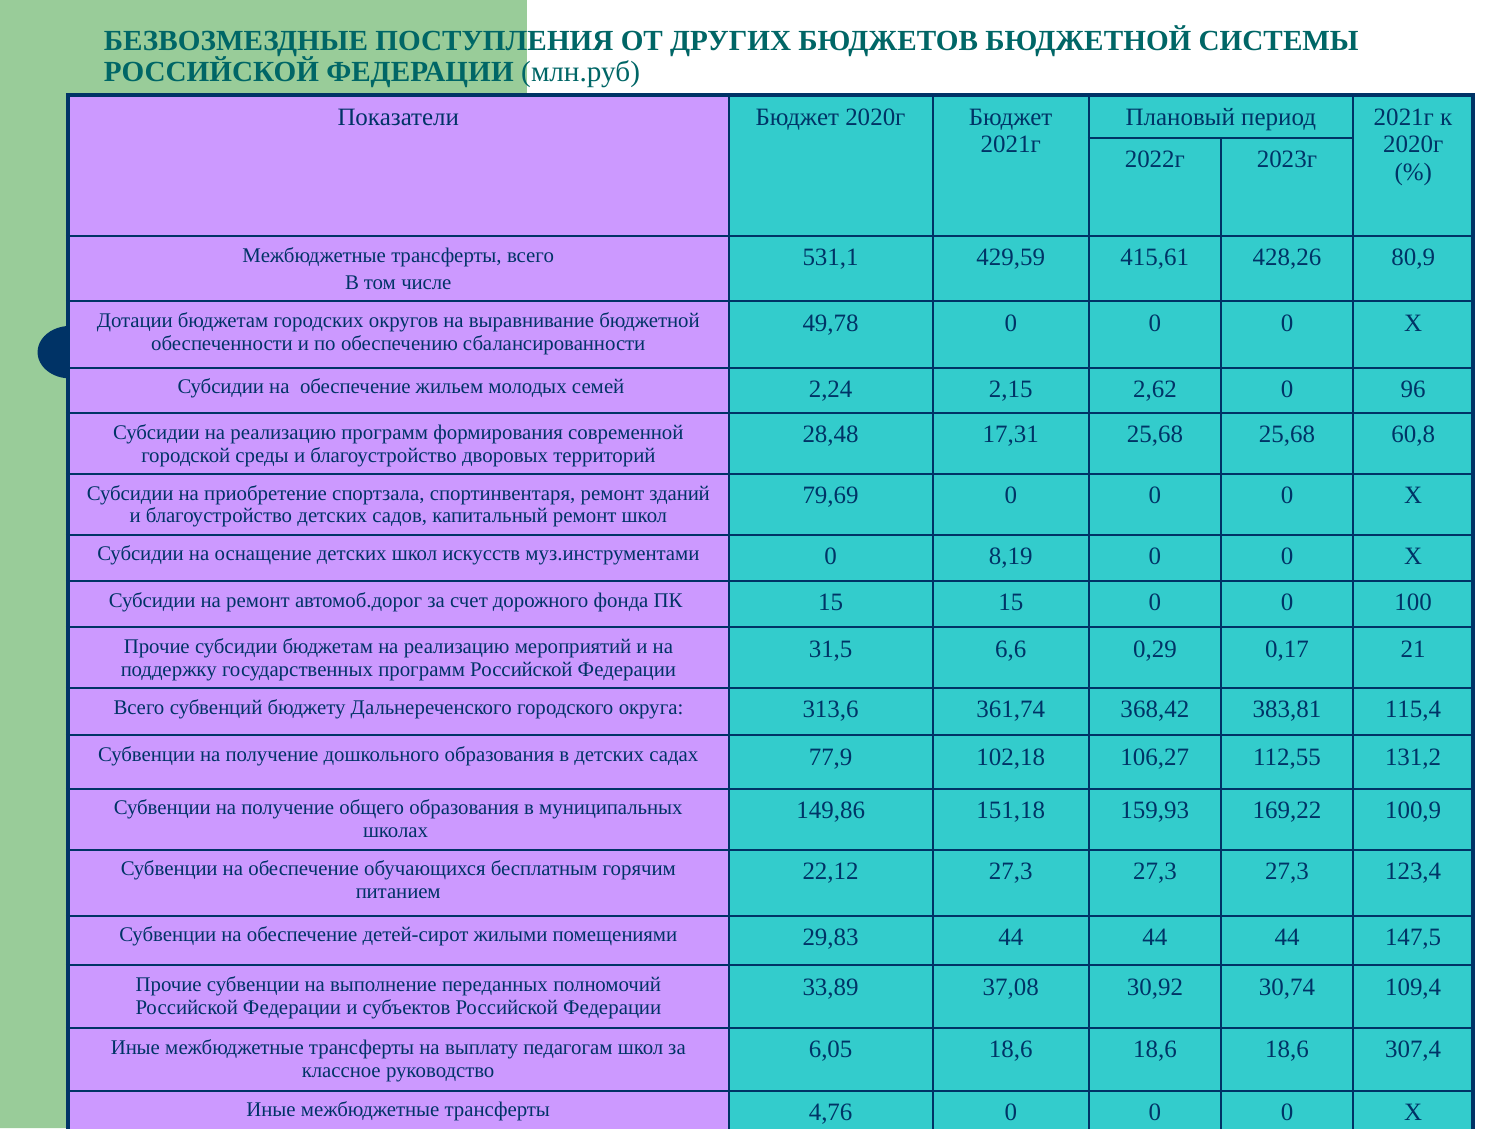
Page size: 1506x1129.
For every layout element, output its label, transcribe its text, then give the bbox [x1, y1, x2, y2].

table_cell 33,89 [730, 966, 932, 1027]
table_cell 4,76 [730, 1092, 932, 1129]
table_cell 123,4 [1354, 851, 1471, 915]
title БЕЗВОЗМЕЗДНЫЕ ПОСТУПЛЕНИЯ ОТ ДРУГИХ БЮДЖЕТОВ БЮДЖЕТНОЙ СИСТЕМЫ РОССИЙСКОЙ ФЕДЕРАЦИИ (млн.руб) [88, 0, 1434, 93]
table_cell 307,4 [1354, 1029, 1471, 1090]
table_cell 0 [1090, 475, 1220, 534]
table_cell 2,24 [730, 369, 932, 412]
table_cell 15 [934, 582, 1088, 626]
table_cell 25,68 [1090, 414, 1220, 473]
table_cell 44 [934, 917, 1088, 964]
table_cell 6,6 [934, 628, 1088, 687]
table_cell 0 [1090, 536, 1220, 580]
table_cell 0 [934, 1092, 1088, 1129]
table_cell 60,8 [1354, 414, 1471, 473]
table_cell Субвенции на получение дошкольного образования в детских садах [70, 736, 728, 788]
table_cell 0 [1222, 369, 1352, 412]
table_cell 2,62 [1090, 369, 1220, 412]
table_cell Дотации бюджетам городских округов на выравнивание бюджетной обеспеченности и по обеспечению сбалансированности [70, 302, 728, 367]
table_header Показатели [70, 97, 728, 235]
table_cell 100 [1354, 582, 1471, 626]
table_cell 531,1 [730, 237, 932, 300]
table_cell 0 [1222, 475, 1352, 534]
table_cell 31,5 [730, 628, 932, 687]
table_cell 29,83 [730, 917, 932, 964]
table_cell 169,22 [1222, 790, 1352, 849]
table_cell 96 [1354, 369, 1471, 412]
table_cell 15 [730, 582, 932, 626]
table_cell 28,48 [730, 414, 932, 473]
table_cell 18,6 [1222, 1029, 1352, 1090]
table_cell 115,4 [1354, 689, 1471, 734]
table_cell Субсидии на реализацию программ формирования современной городской среды и благоустройство дворовых территорий [70, 414, 728, 473]
table_cell 159,93 [1090, 790, 1220, 849]
table_cell Всего субвенций бюджету Дальнереченского городского округа: [70, 689, 728, 734]
table_cell Х [1354, 302, 1471, 367]
table_cell 30,74 [1222, 966, 1352, 1027]
table_cell 2022г [1090, 139, 1220, 235]
table_cell 147,5 [1354, 917, 1471, 964]
table_cell Субсидии на ремонт автомоб.дорог за счет дорожного фонда ПК [70, 582, 728, 626]
table_cell Субсидии на оснащение детских школ искусств муз.инструментами [70, 536, 728, 580]
table_cell Х [1354, 475, 1471, 534]
table_cell 0 [1222, 1092, 1352, 1129]
table_cell Иные межбюджетные трансферты на выплату педагогам школ за классное руководство [70, 1029, 728, 1090]
table_cell Прочие субсидии бюджетам на реализацию мероприятий и на поддержку государственных программ Российской Федерации [70, 628, 728, 687]
table_cell 102,18 [934, 736, 1088, 788]
table_cell 27,3 [934, 851, 1088, 915]
table_cell Субвенции на обеспечение обучающихся бесплатным горячим питанием [70, 851, 728, 915]
table_cell 25,68 [1222, 414, 1352, 473]
table_header Бюджет 2021г [934, 97, 1088, 235]
table_cell 80,9 [1354, 237, 1471, 300]
table_cell 37,08 [934, 966, 1088, 1027]
table_cell 77,9 [730, 736, 932, 788]
table_header Бюджет 2020г [730, 97, 932, 235]
table_cell 100,9 [1354, 790, 1471, 849]
table_cell 27,3 [1222, 851, 1352, 915]
table_cell 109,4 [1354, 966, 1471, 1027]
table_cell 44 [1090, 917, 1220, 964]
table_cell Прочие субвенции на выполнение переданных полномочий Российской Федерации и субъектов Российской Федерации [70, 966, 728, 1027]
table_cell Субвенции на обеспечение детей-сирот жилыми помещениями [70, 917, 728, 964]
table_cell 415,61 [1090, 237, 1220, 300]
table_cell 49,78 [730, 302, 932, 367]
table_cell 361,74 [934, 689, 1088, 734]
table_cell 313,6 [730, 689, 932, 734]
table_cell 6,05 [730, 1029, 932, 1090]
table_cell 0 [1222, 302, 1352, 367]
table_cell 428,26 [1222, 237, 1352, 300]
table_cell 106,27 [1090, 736, 1220, 788]
table_cell 0 [730, 536, 932, 580]
table_cell 0,29 [1090, 628, 1220, 687]
table_cell 17,31 [934, 414, 1088, 473]
table_cell 383,81 [1222, 689, 1352, 734]
table_cell 2023г [1222, 139, 1352, 235]
table_cell Межбюджетные трансферты, всего В том числе [70, 237, 728, 300]
table_cell 429,59 [934, 237, 1088, 300]
table_cell 131,2 [1354, 736, 1471, 788]
table_cell Субвенции на получение общего образования в муниципальных школах [70, 790, 728, 849]
table_cell 0 [1222, 582, 1352, 626]
table_cell 0 [1222, 536, 1352, 580]
table_cell 0 [1090, 1092, 1220, 1129]
table_cell 0 [1090, 302, 1220, 367]
table_cell 368,42 [1090, 689, 1220, 734]
table_cell 27,3 [1090, 851, 1220, 915]
table_cell Субсидии на обеспечение жильем молодых семей [70, 369, 728, 412]
table_cell 18,6 [1090, 1029, 1220, 1090]
table_cell 0 [934, 475, 1088, 534]
table_cell 21 [1354, 628, 1471, 687]
table_cell 151,18 [934, 790, 1088, 849]
table_header Плановый период [1090, 97, 1352, 137]
table_cell 0 [934, 302, 1088, 367]
table_cell 149,86 [730, 790, 932, 849]
table_cell 112,55 [1222, 736, 1352, 788]
table_cell 79,69 [730, 475, 932, 534]
table_cell Субсидии на приобретение спортзала, спортинвентаря, ремонт зданий и благоустройство детских садов, капитальный ремонт школ [70, 475, 728, 534]
table_cell Х [1354, 536, 1471, 580]
table_cell 30,92 [1090, 966, 1220, 1027]
table_cell 0,17 [1222, 628, 1352, 687]
table_cell 44 [1222, 917, 1352, 964]
table_header 2021г к 2020г (%) [1354, 97, 1471, 235]
table_cell Х [1354, 1092, 1471, 1129]
table_cell 18,6 [934, 1029, 1088, 1090]
table_cell 2,15 [934, 369, 1088, 412]
table_cell 0 [1090, 582, 1220, 626]
table_cell Иные межбюджетные трансферты [70, 1092, 728, 1129]
table_cell 22,12 [730, 851, 932, 915]
table_cell 8,19 [934, 536, 1088, 580]
